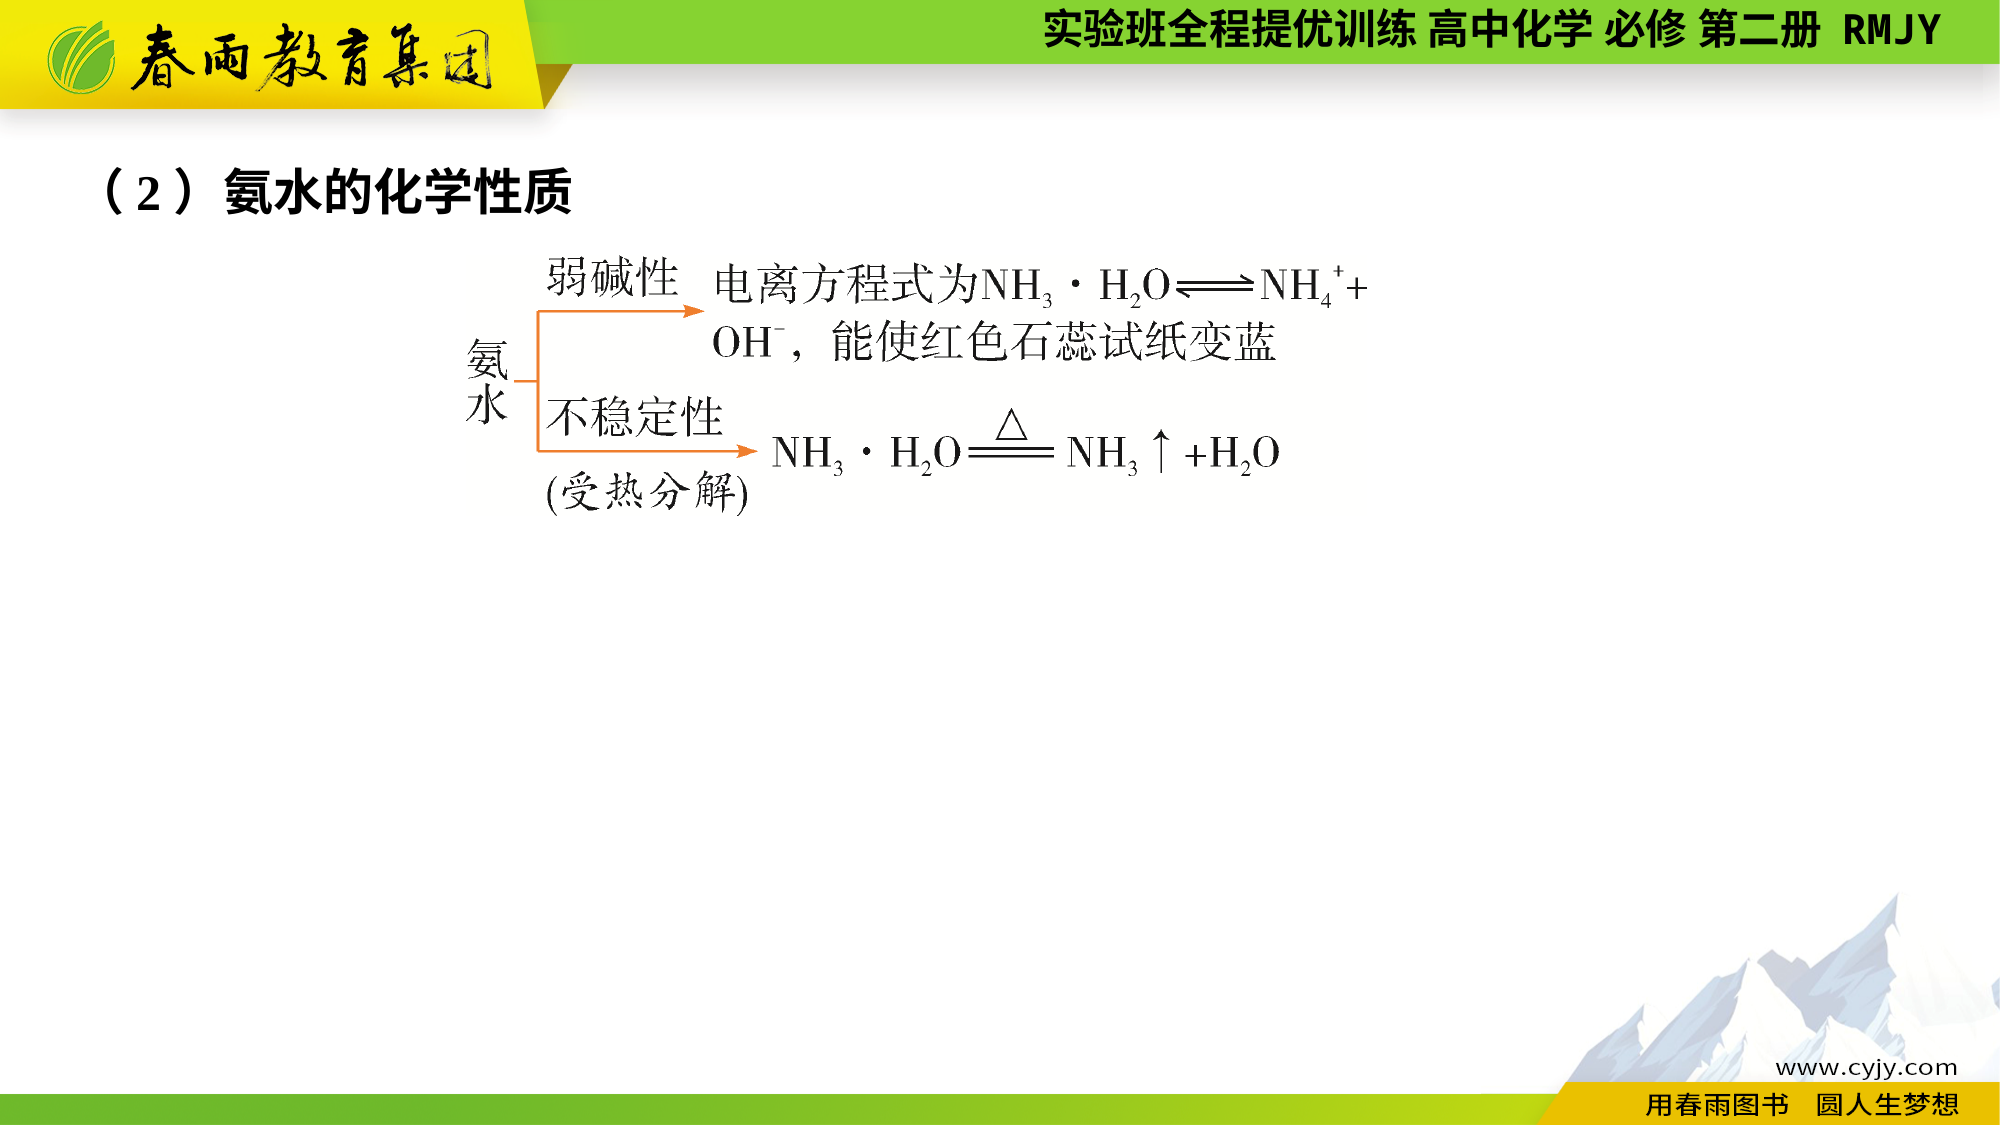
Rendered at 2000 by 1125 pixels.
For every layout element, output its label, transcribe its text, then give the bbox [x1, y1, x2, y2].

list （2）氨水的化学性质 [59, 122, 1944, 217]
picture [0, 0, 2000, 1125]
